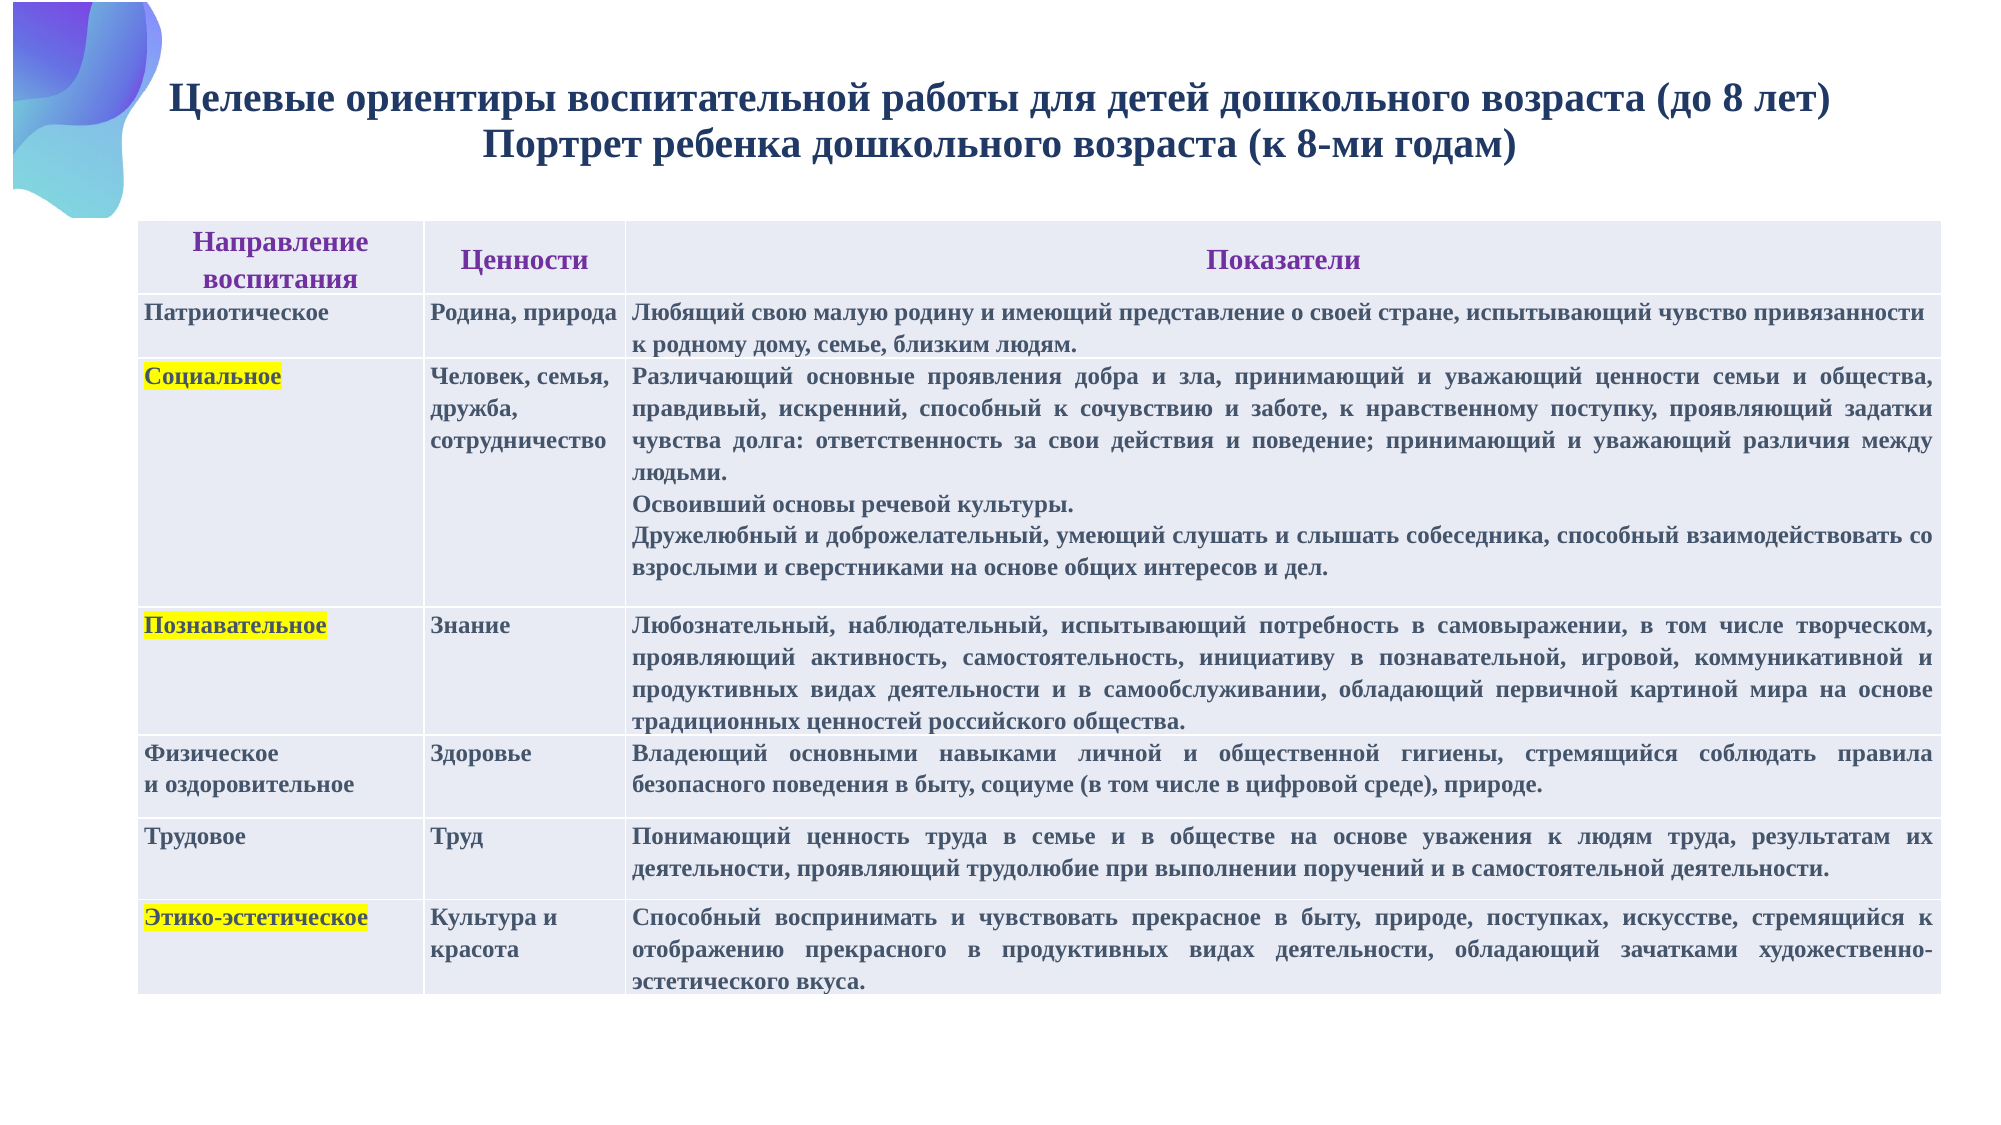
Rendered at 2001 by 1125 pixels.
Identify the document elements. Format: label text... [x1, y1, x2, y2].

table_cell Патриотическое [138, 295, 423, 357]
table_cell Трудовое [138, 819, 423, 899]
table_cell Различающий основные проявления добра и зла, принимающий и уважающий ценности семьи и общества, правдивый, искренний, способный к сочувствию и заботе, к нравственному поступку, проявляющий задатки чувства долга: ответственность за свои действия и поведение; принимающий и уважающий различия между людьми. Освоивший основы речевой культуры. Дружелюбный и доброжелательный, умеющий слушать и слышать собеседника, способный взаимодействовать со взрослыми и сверстниками на основе общих интересов и дел. [626, 359, 1941, 606]
table_cell Любящий свою малую родину и имеющий представление о своей стране, испытывающий чувство привязанности к родному дому, семье, близким людям. [626, 295, 1941, 357]
table_cell Человек, семья, дружба, сотрудничество [425, 359, 625, 606]
table_cell Этико-эстетическое [138, 900, 423, 994]
title Целевые ориентиры воспитательной работы для детей дошкольного возраста (до 8 лет) Портрет ребенка дошкольного возраста (к 8-ми годам) [166, 59, 1863, 219]
table_header Направление воспитания [138, 221, 423, 293]
table_cell Понимающий ценность труда в семье и в обществе на основе уважения к людям труда, результатам их деятельности, проявляющий трудолюбие при выполнении поручений и в самостоятельной деятельности. [626, 819, 1941, 899]
table_cell Социальное [138, 359, 423, 606]
table_cell Способный воспринимать и чувствовать прекрасное в быту, природе, поступках, искусстве, стремящийся к отображению прекрасного в продуктивных видах деятельности, обладающий зачатками художественно-эстетического вкуса. [626, 900, 1941, 994]
table_cell Здоровье [425, 736, 625, 817]
table_cell Познавательное [138, 608, 423, 734]
table_header Ценности [425, 221, 625, 293]
table_cell Физическое и оздоровительное [138, 736, 423, 817]
table_cell Знание [425, 608, 625, 734]
picture [13, 2, 166, 221]
table_cell Любознательный, наблюдательный, испытывающий потребность в самовыражении, в том числе творческом, проявляющий активность, самостоятельность, инициативу в познавательной, игровой, коммуникативной и продуктивных видах деятельности и в самообслуживании, обладающий первичной картиной мира на основе традиционных ценностей российского общества. [626, 608, 1941, 734]
table_cell Культура и красота [425, 900, 625, 994]
table_cell Родина, природа [425, 295, 625, 357]
table_cell Владеющий основными навыками личной и общественной гигиены, стремящийся соблюдать правила безопасного поведения в быту, социуме (в том числе в цифровой среде), природе. [626, 736, 1941, 817]
table_header Показатели [626, 221, 1941, 293]
table_cell Труд [425, 819, 625, 899]
